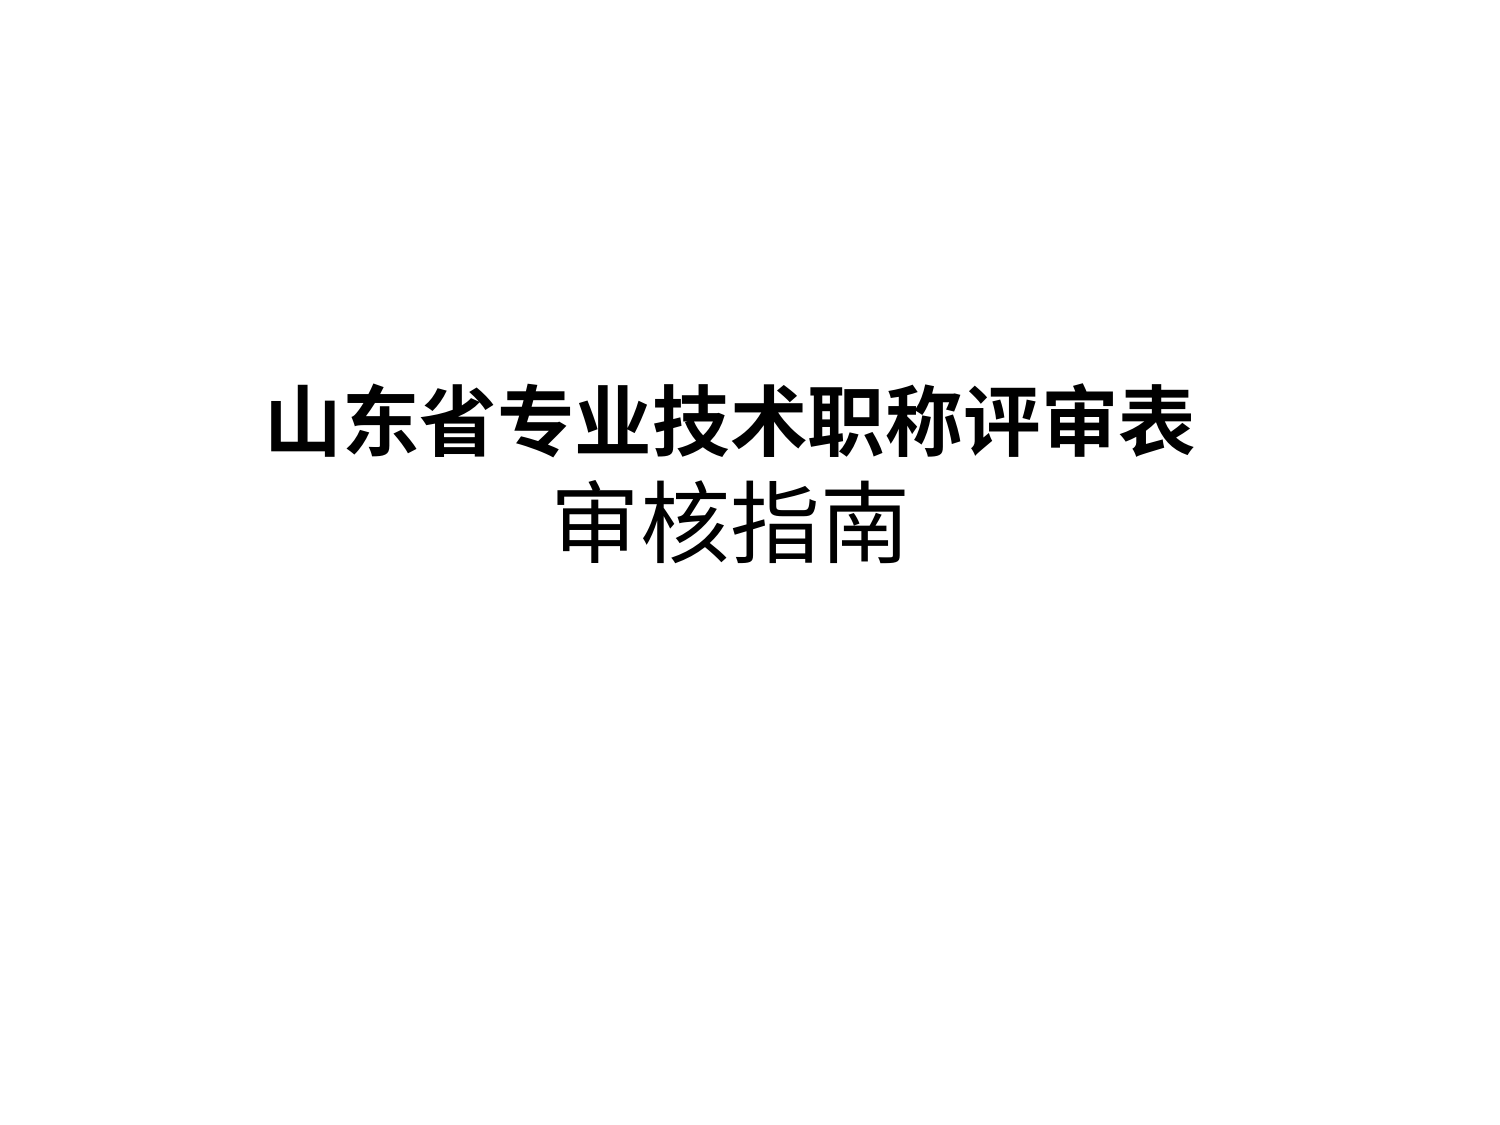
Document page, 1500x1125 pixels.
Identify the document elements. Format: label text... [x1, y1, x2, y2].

title 山东省专业技术职称评审表 审核指南 [83, 364, 1378, 583]
